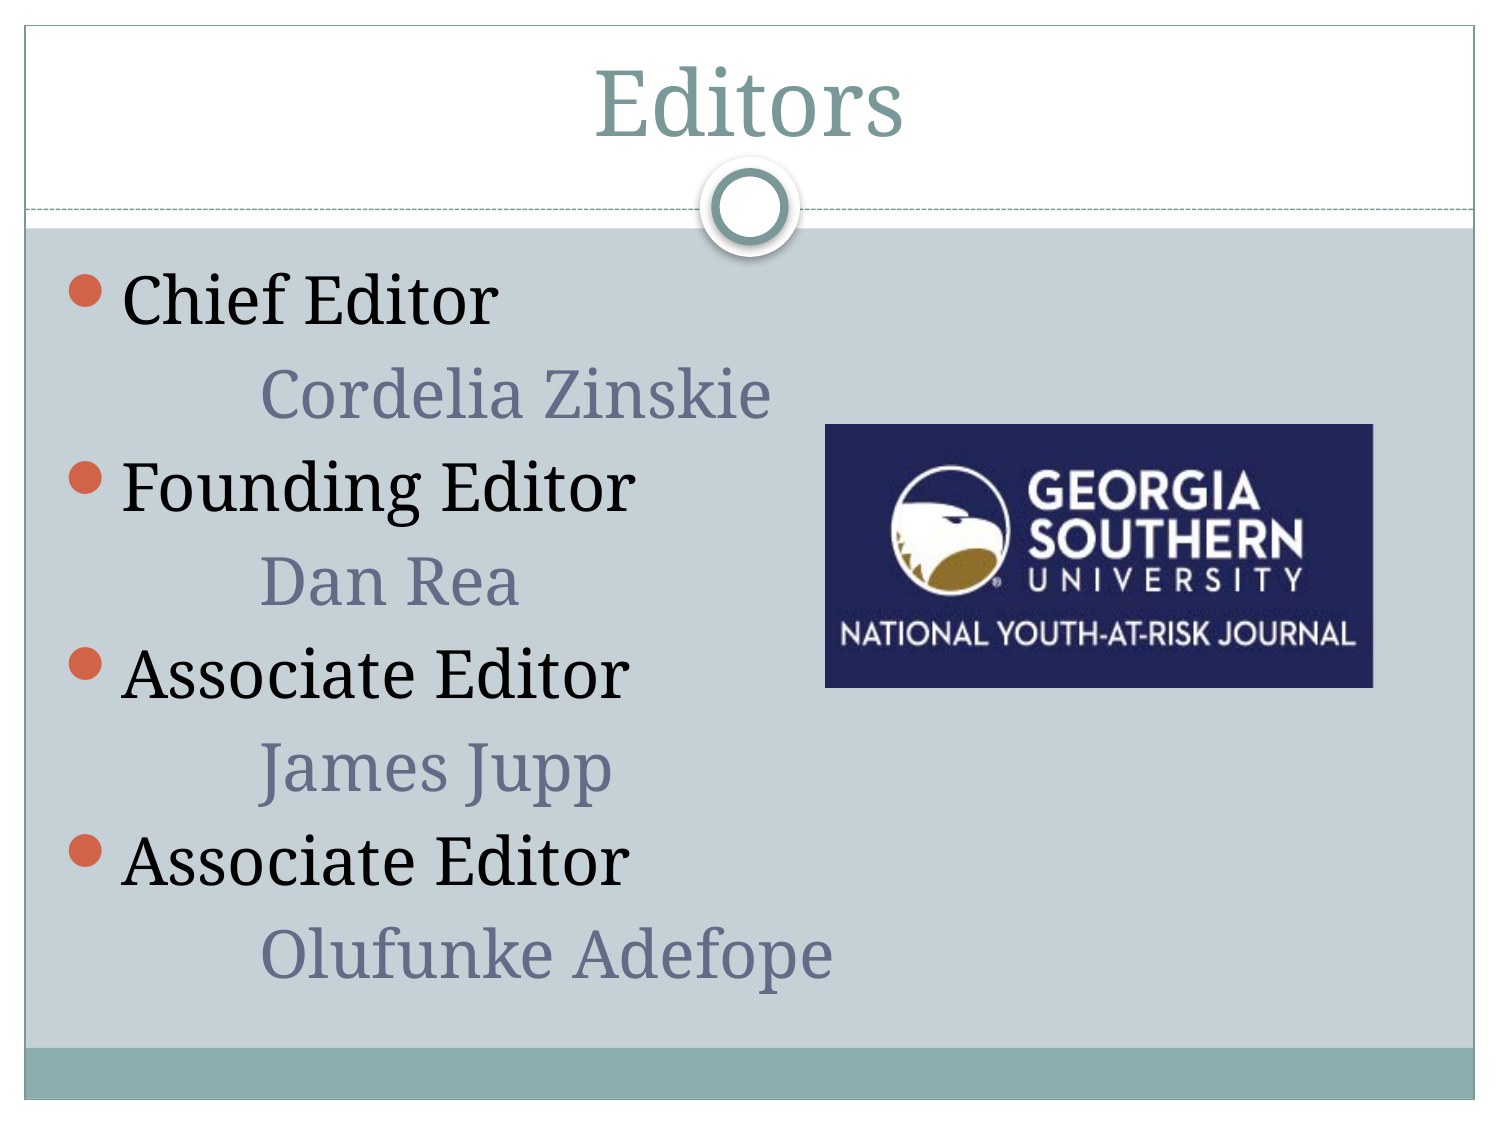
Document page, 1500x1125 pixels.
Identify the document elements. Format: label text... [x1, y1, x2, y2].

picture [824, 424, 1376, 688]
list Chief Editor Cordelia Zinskie Founding Editor Dan Rea Associate Editor James Jupp Associate Editor Olufunke Adefope [49, 250, 1445, 1001]
title Editors [49, 37, 1450, 162]
